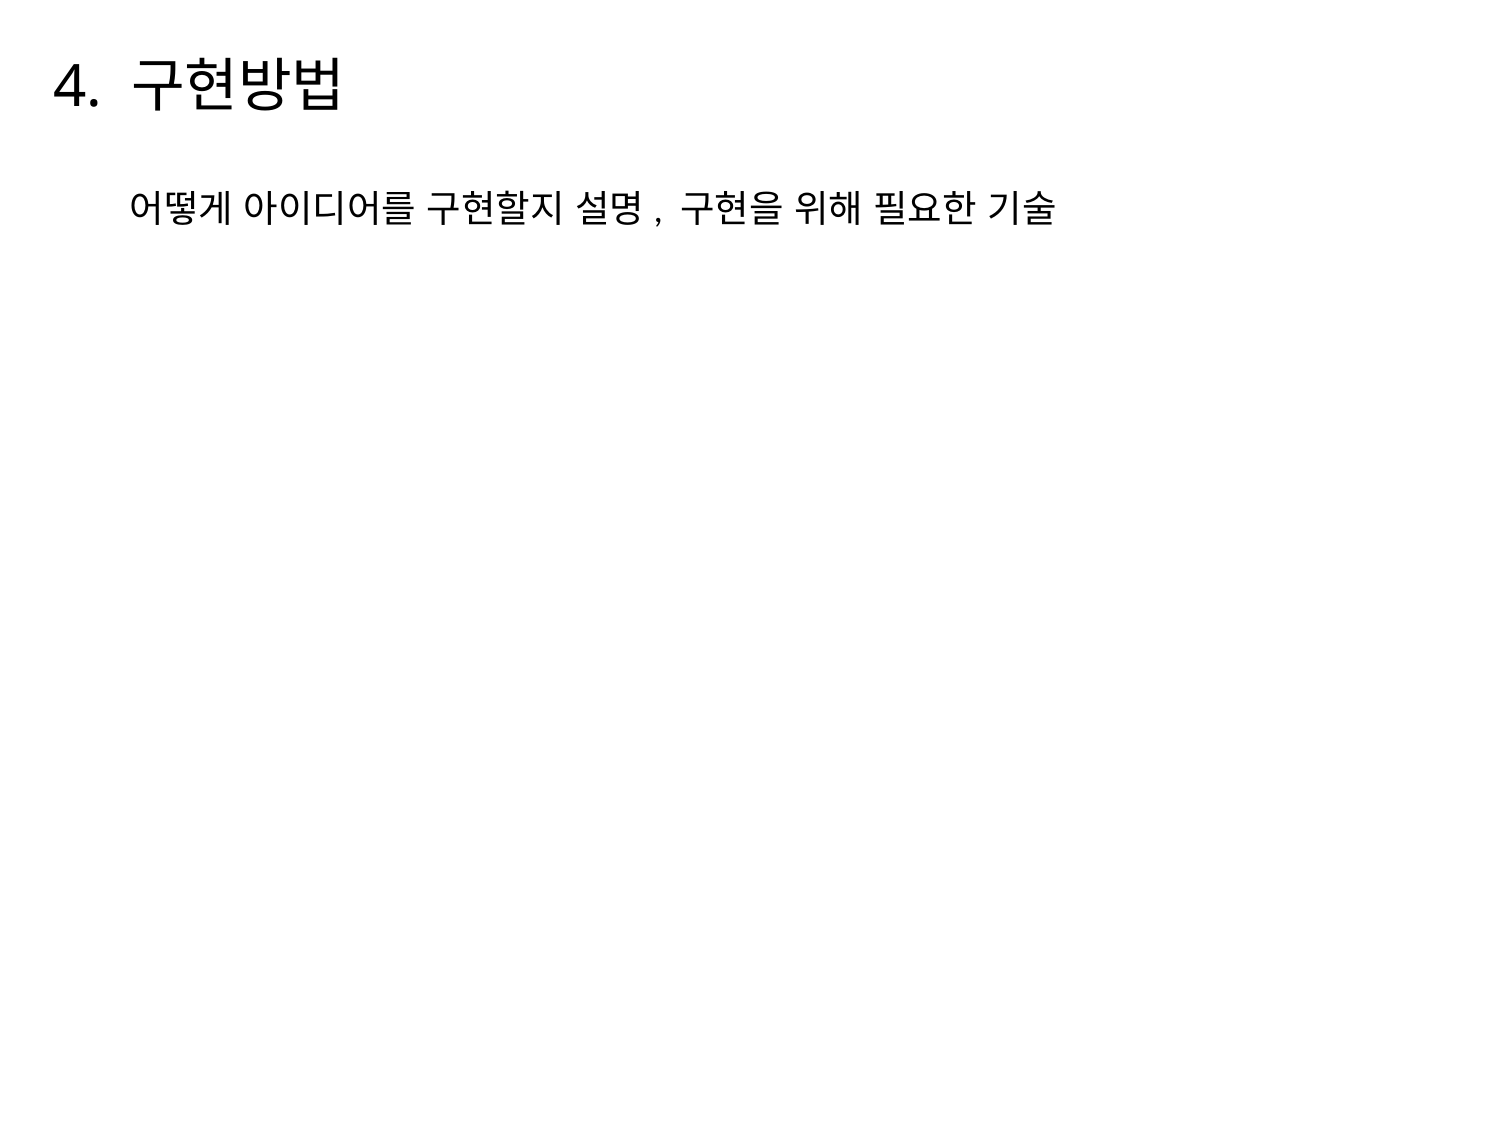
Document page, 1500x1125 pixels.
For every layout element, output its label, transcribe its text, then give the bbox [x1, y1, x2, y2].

text_box 어떻게 아이디어를 구현할지 설명, 구현을 위해 필요한 기술 [115, 177, 1072, 238]
title 4. 구현방법 [38, 50, 1453, 126]
